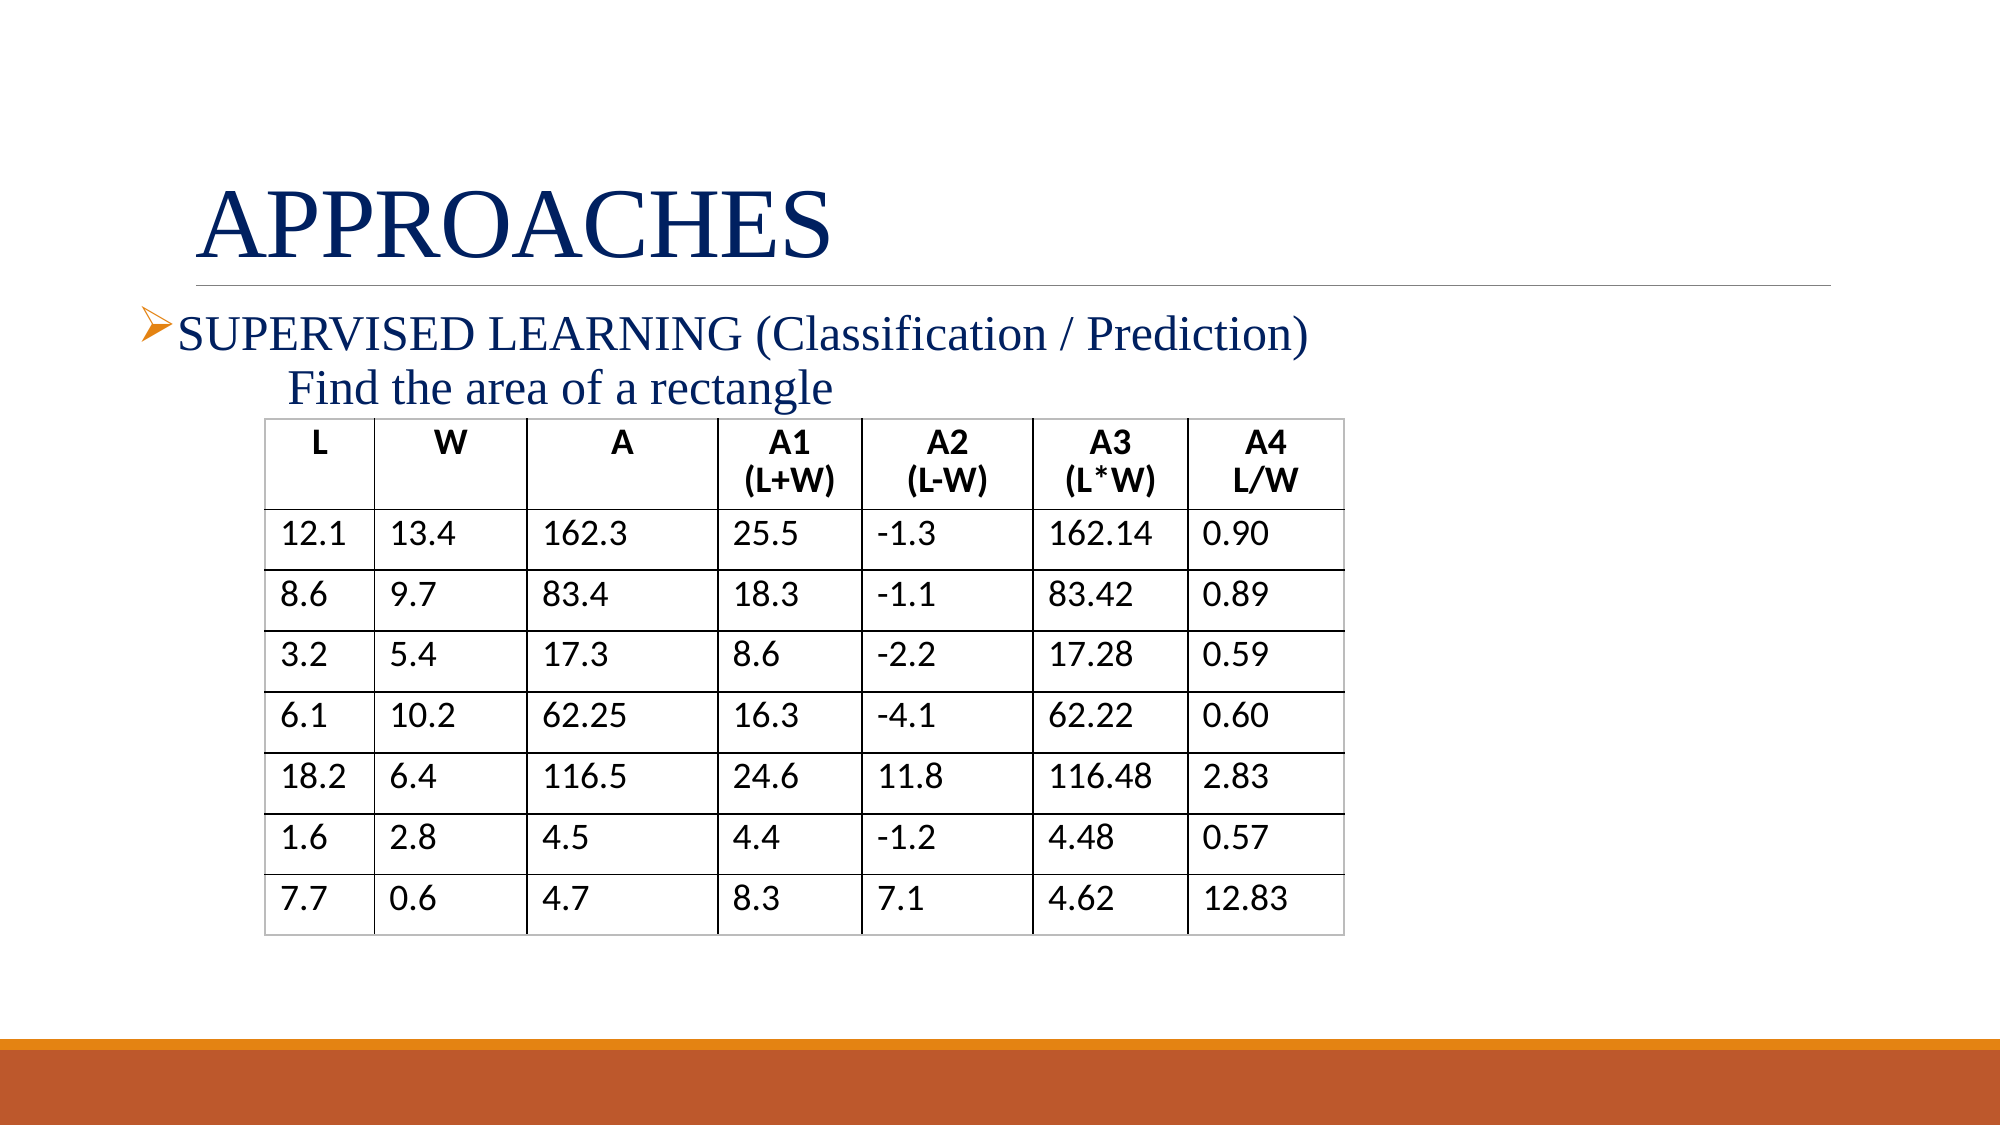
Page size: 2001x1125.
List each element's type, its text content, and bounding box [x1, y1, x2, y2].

table_cell 4.7 [528, 875, 717, 934]
table_cell 162.14 [1034, 510, 1187, 569]
table_cell -2.2 [863, 632, 1032, 691]
table_cell 162.3 [528, 510, 717, 569]
table_cell 116.48 [1034, 754, 1187, 813]
table_cell 7.7 [266, 875, 374, 934]
table_cell 62.22 [1034, 693, 1187, 752]
table_cell 0.89 [1189, 571, 1343, 630]
table_cell 24.6 [719, 754, 861, 813]
table_cell 17.3 [528, 632, 717, 691]
table_cell 12.1 [266, 510, 374, 569]
table_cell 62.25 [528, 693, 717, 752]
table_cell 10.2 [375, 693, 526, 752]
table_cell 18.2 [266, 754, 374, 813]
table_cell 2.8 [375, 815, 526, 874]
table_cell 83.4 [528, 571, 717, 630]
table_cell 0.6 [375, 875, 526, 934]
table_header A2 (L-W) [863, 420, 1032, 509]
table_cell -1.3 [863, 510, 1032, 569]
table_cell 3.2 [266, 632, 374, 691]
table_cell 2.83 [1189, 754, 1343, 813]
table_cell 0.60 [1189, 693, 1343, 752]
table_cell 4.48 [1034, 815, 1187, 874]
table_cell 8.3 [719, 875, 861, 934]
table_header A4 L/W [1189, 420, 1343, 509]
table_cell 13.4 [375, 510, 526, 569]
table_cell 18.3 [719, 571, 861, 630]
table_cell 8.6 [719, 632, 861, 691]
table_cell 25.5 [719, 510, 861, 569]
table_cell 0.90 [1189, 510, 1343, 569]
table_cell 8.6 [266, 571, 374, 630]
list SUPERVISED LEARNING (Classification / Prediction) Find the area of a rectangle [137, 299, 1863, 1046]
table_header A3 (L*W) [1034, 420, 1187, 509]
table_cell -1.1 [863, 571, 1032, 630]
table_cell 1.6 [266, 815, 374, 874]
table_cell 17.28 [1034, 632, 1187, 691]
table_cell -1.2 [863, 815, 1032, 874]
table_cell 4.4 [719, 815, 861, 874]
table_cell 4.5 [528, 815, 717, 874]
table_header A1 (L+W) [719, 420, 861, 509]
table_cell 83.42 [1034, 571, 1187, 630]
table_cell 12.83 [1189, 875, 1343, 934]
table_cell 6.4 [375, 754, 526, 813]
table_cell 116.5 [528, 754, 717, 813]
table_header A [528, 420, 717, 509]
table_cell 5.4 [375, 632, 526, 691]
table_cell 6.1 [266, 693, 374, 752]
table_cell -4.1 [863, 693, 1032, 752]
table_header W [375, 420, 526, 509]
table_header L [266, 420, 374, 509]
table_cell 0.57 [1189, 815, 1343, 874]
table_cell 9.7 [375, 571, 526, 630]
table_cell 0.59 [1189, 632, 1343, 691]
table_cell 4.62 [1034, 875, 1187, 934]
table_cell 11.8 [863, 754, 1032, 813]
table_cell 16.3 [719, 693, 861, 752]
title APPROACHES [180, 47, 1830, 285]
table_cell 7.1 [863, 875, 1032, 934]
